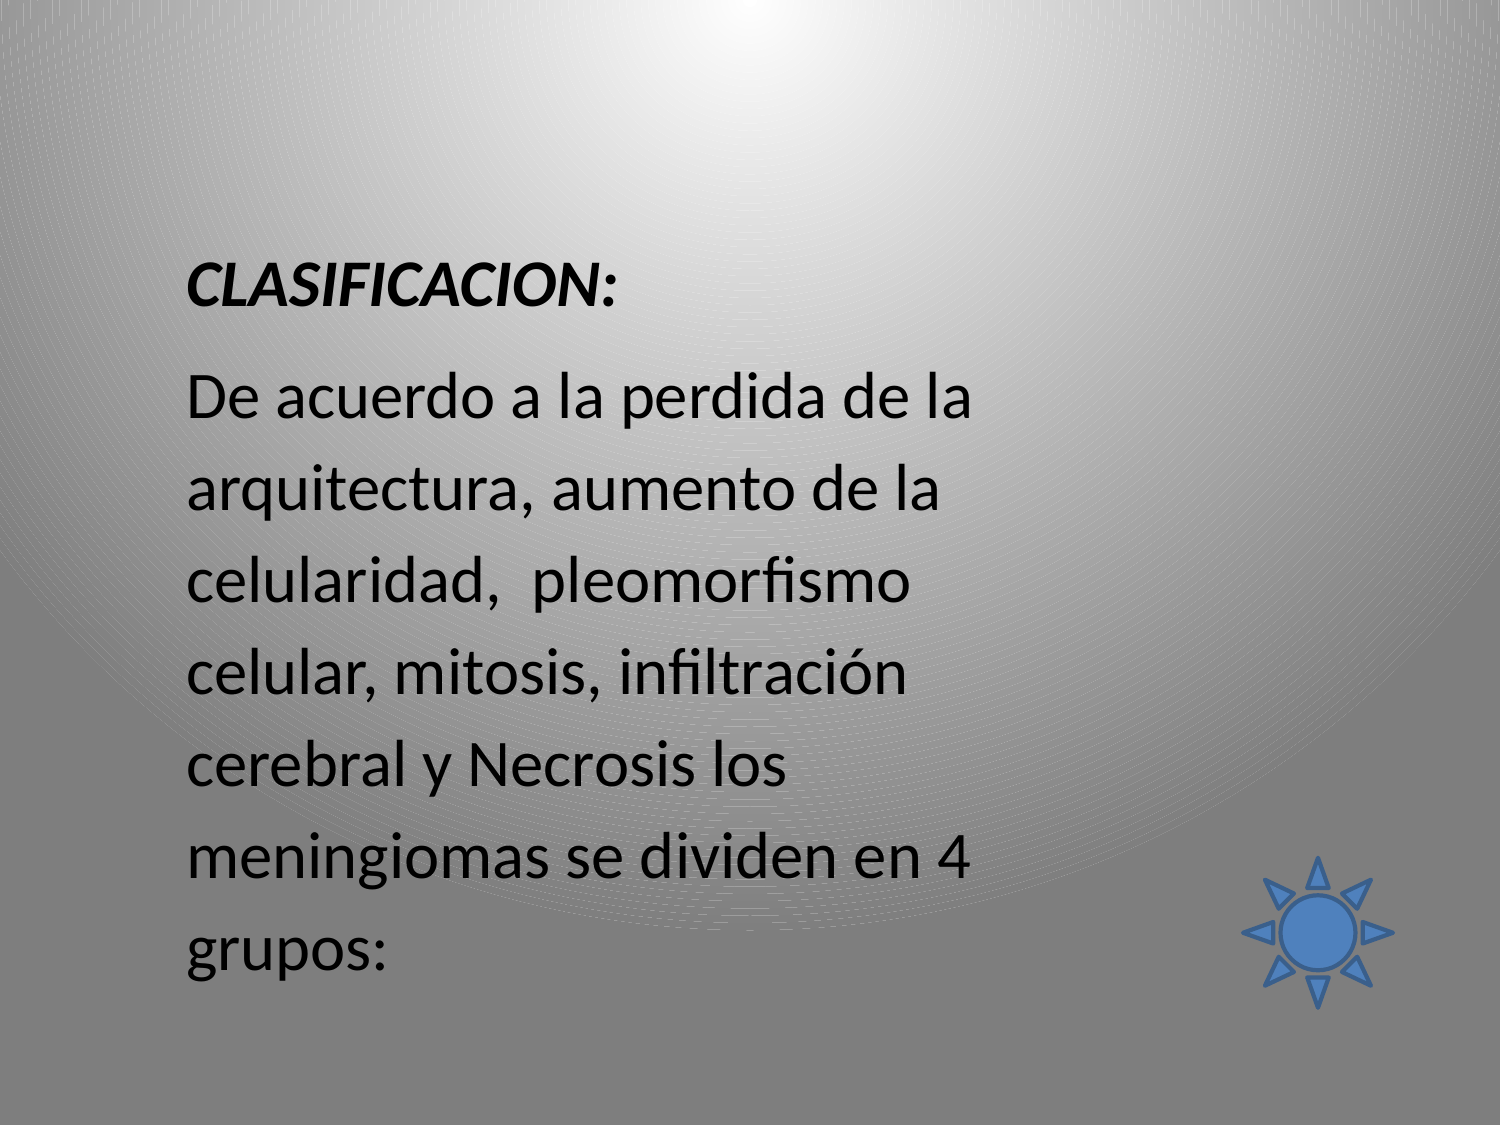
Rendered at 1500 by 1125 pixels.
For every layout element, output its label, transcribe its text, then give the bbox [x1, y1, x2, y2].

text_box [1339, 954, 1373, 988]
text_box [1305, 975, 1331, 1010]
text_box [1278, 893, 1358, 973]
text_box [1339, 877, 1373, 911]
text_box CLASIFICACION: De acuerdo a la perdida de la arquitectura, aumento de la celularidad, pleomorfismo celular, mitosis, infiltración cerebral y Necrosis los meningiomas se dividen en 4 grupos: [171, 219, 1125, 992]
text_box [1263, 877, 1297, 911]
text_box [1263, 954, 1297, 988]
text_box [1360, 919, 1396, 946]
text_box [1305, 855, 1331, 891]
text_box [1240, 919, 1276, 946]
